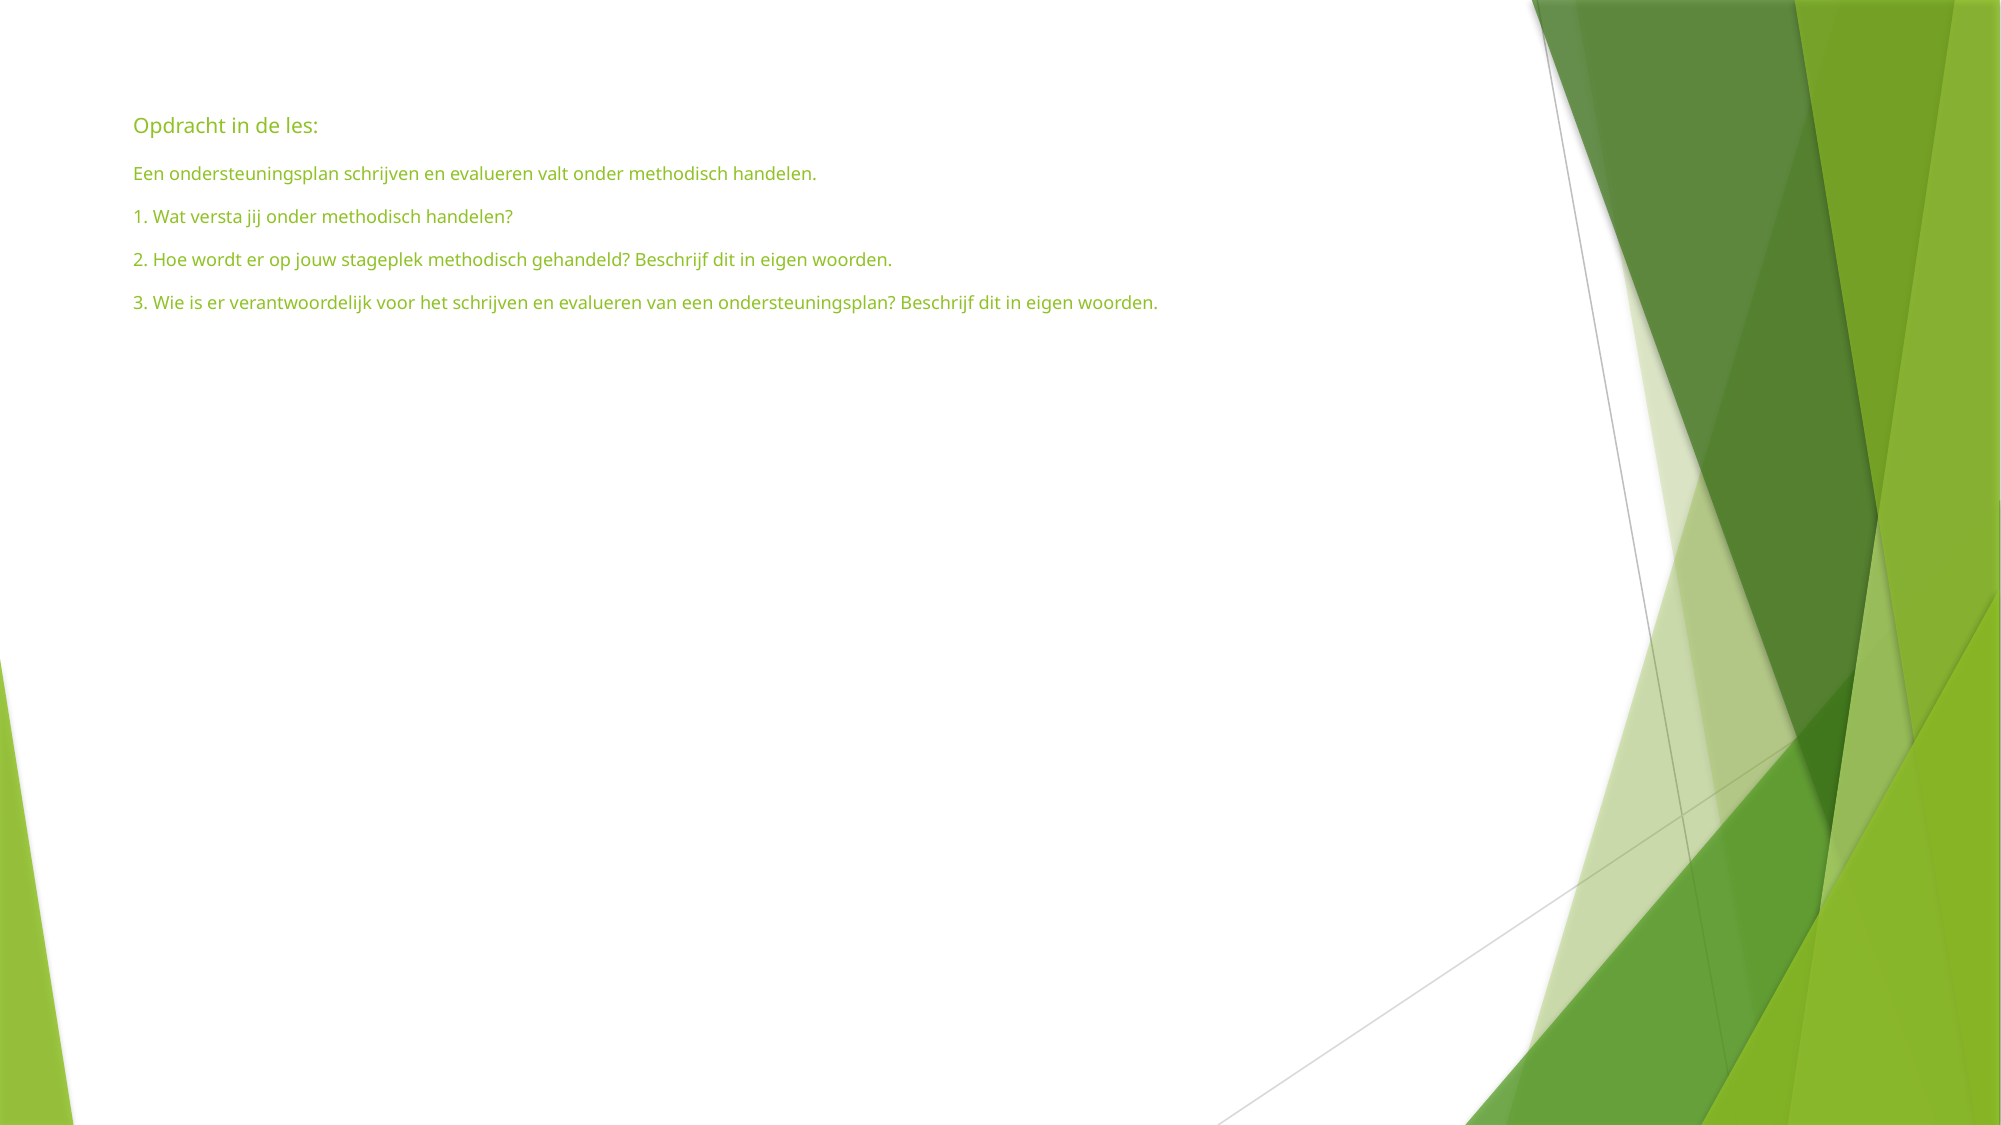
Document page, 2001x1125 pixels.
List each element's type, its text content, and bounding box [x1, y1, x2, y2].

title Opdracht in de les: Een ondersteuningsplan schrijven en evalueren valt onder methodisch handelen. 1. Wat versta jij onder methodisch handelen? 2. Hoe wordt er op jouw stageplek methodisch gehandeld? Beschrijf dit in eigen woorden. 3. Wie is er verantwoordelijk voor het schrijven en evalueren van een ondersteuningsplan? Beschrijf dit in eigen woorden. [118, 104, 1529, 322]
